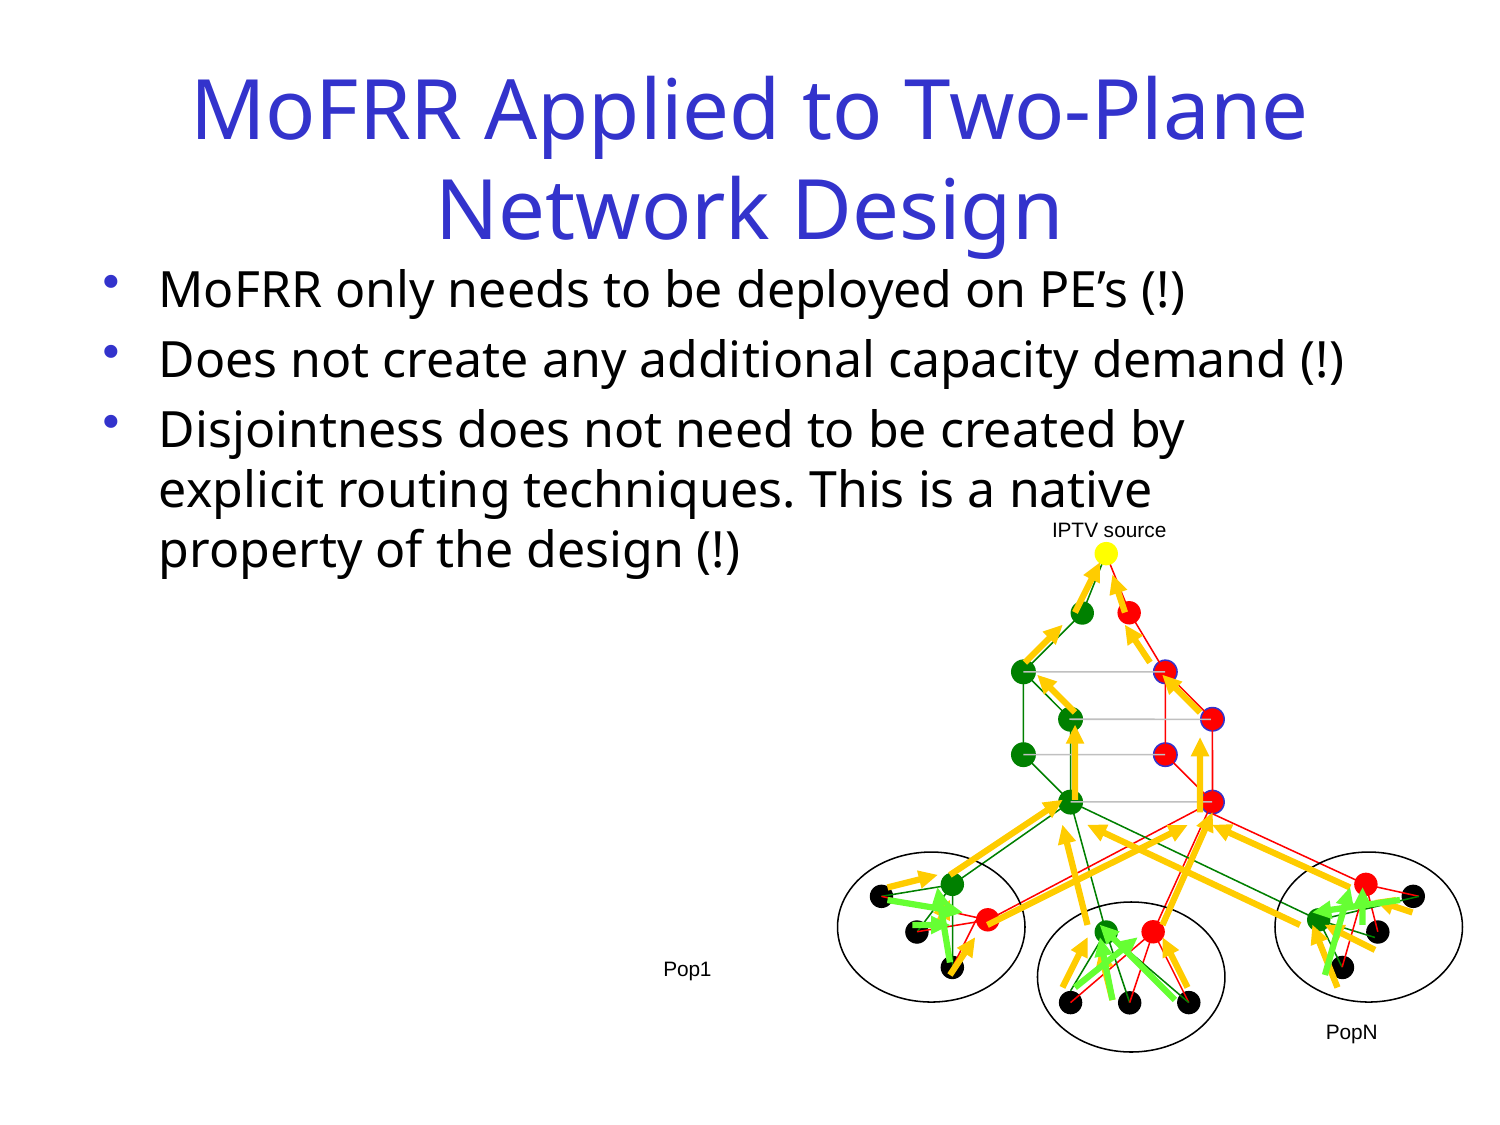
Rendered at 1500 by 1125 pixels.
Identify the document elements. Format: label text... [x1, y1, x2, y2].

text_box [1087, 824, 1338, 885]
text_box IPTV source [1038, 512, 1252, 549]
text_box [887, 562, 1101, 886]
text_box [1094, 549, 1118, 566]
text_box PopN [1312, 1014, 1400, 1051]
text_box [1204, 812, 1213, 823]
text_box [1341, 852, 1463, 997]
list MoFRR only needs to be deployed on PE’s (!) Does not create any additional capacity demand (!) Disjointness does not need to be created by explicit routing techniques. This is a native property of the design (!) [87, 249, 1366, 799]
text_box [1204, 790, 1225, 814]
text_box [949, 574, 1201, 885]
text_box [1047, 1010, 1216, 1053]
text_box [887, 887, 1401, 1001]
title MoFRR Applied to Two-Plane Network Design [112, 62, 1388, 251]
text_box [837, 863, 882, 991]
text_box [1204, 707, 1225, 731]
text_box Pop1 [649, 951, 738, 988]
